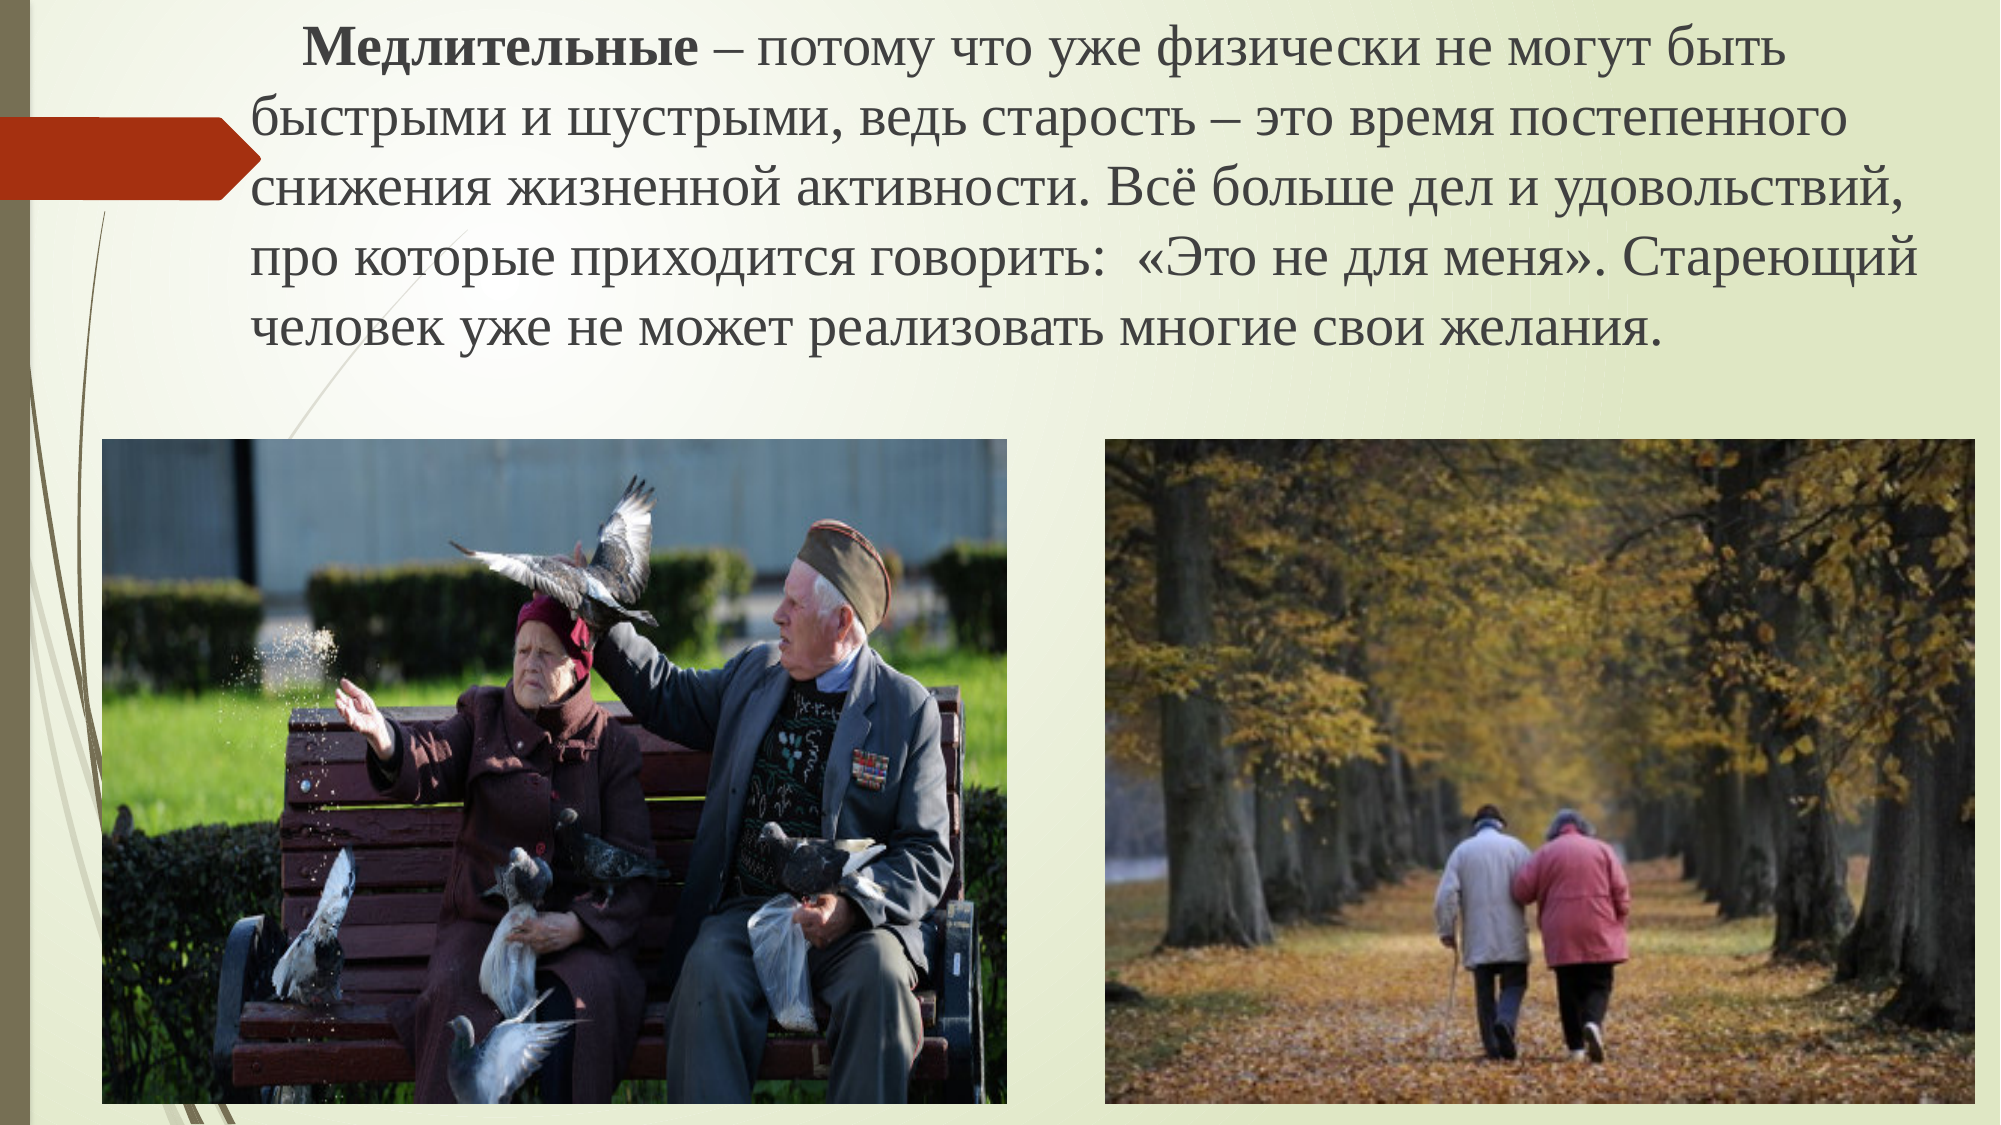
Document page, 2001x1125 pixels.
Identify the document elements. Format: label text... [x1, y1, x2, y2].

picture [1105, 439, 1976, 1104]
list Медлительные – потому что уже физически не могут быть быстрыми и шустрыми, ведь старость – это время постепенного снижения жизненной активности. Всё больше дел и удовольствий, про которые приходится говорить: «Это не для меня». Стареющий человек уже не может реализовать многие свои желания. [235, 0, 1947, 440]
picture [101, 439, 1007, 1104]
